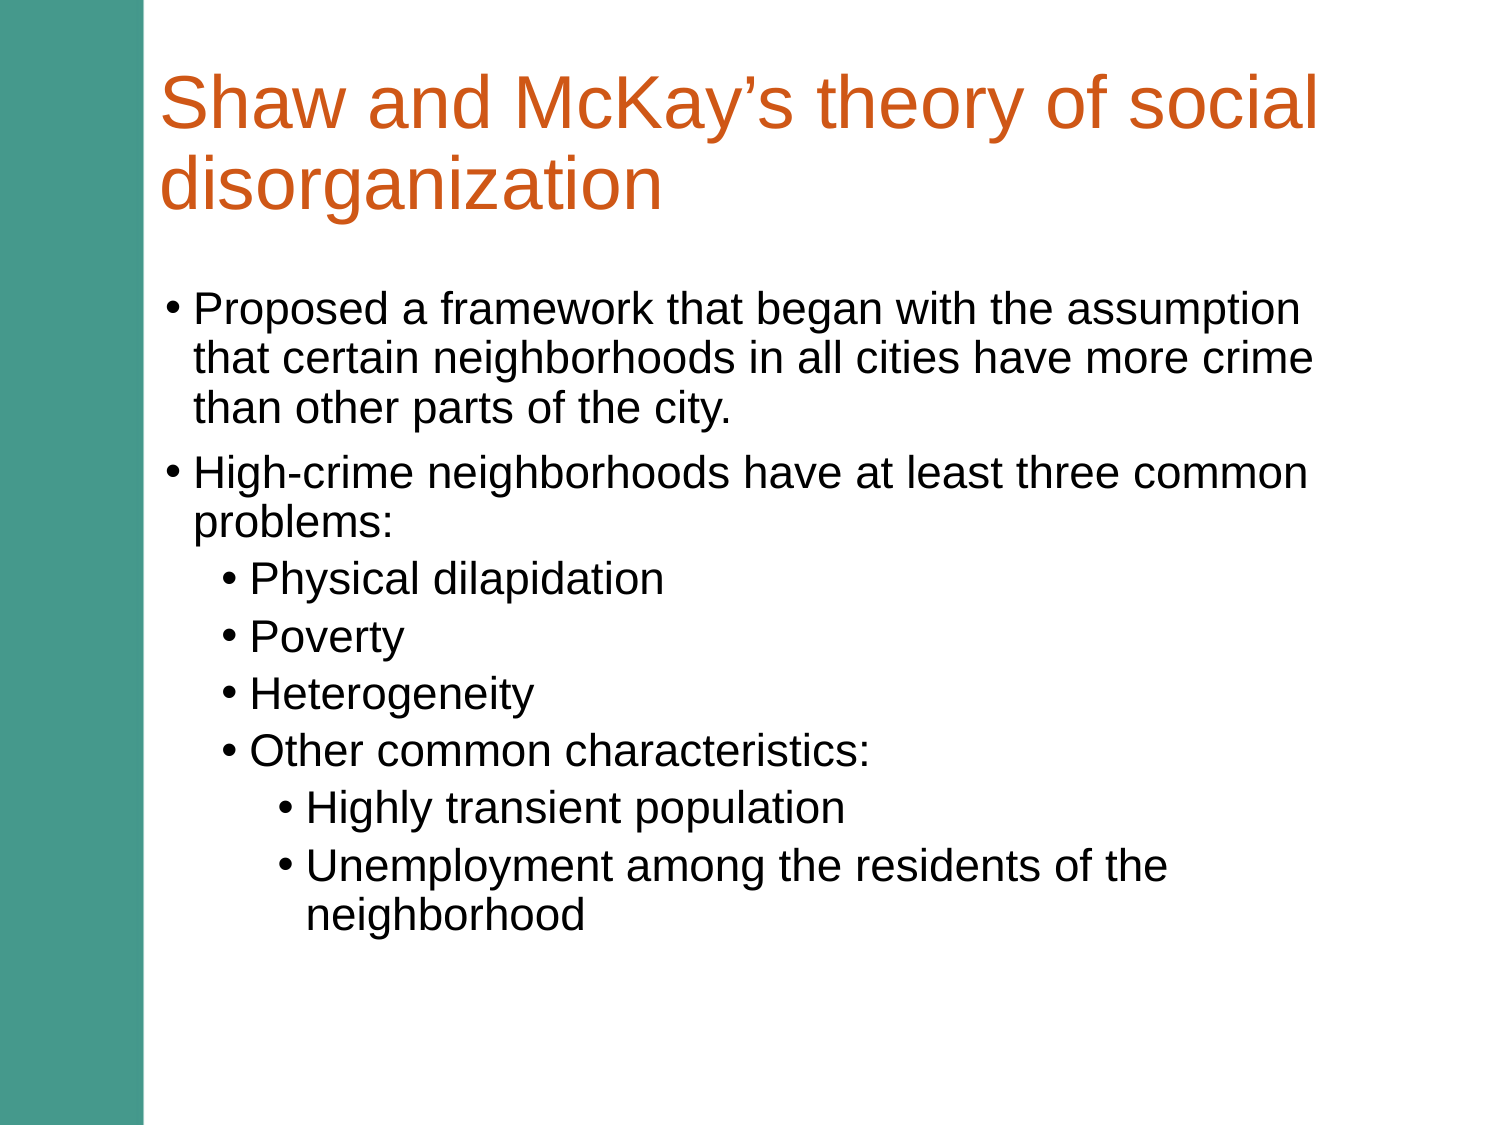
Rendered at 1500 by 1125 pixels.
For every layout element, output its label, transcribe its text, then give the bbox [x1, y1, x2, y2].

title Shaw and McKay’s theory of social disorganization [144, 62, 1438, 228]
picture [0, 0, 1500, 1125]
list Proposed a framework that began with the assumption that certain neighborhoods in all cities have more crime than other parts of the city. High-crime neighborhoods have at least three common problems: Physical dilapidation Poverty Heterogeneity Other common characteristics: Highly transient population Unemployment among the residents of the neighborhood [150, 277, 1363, 1000]
